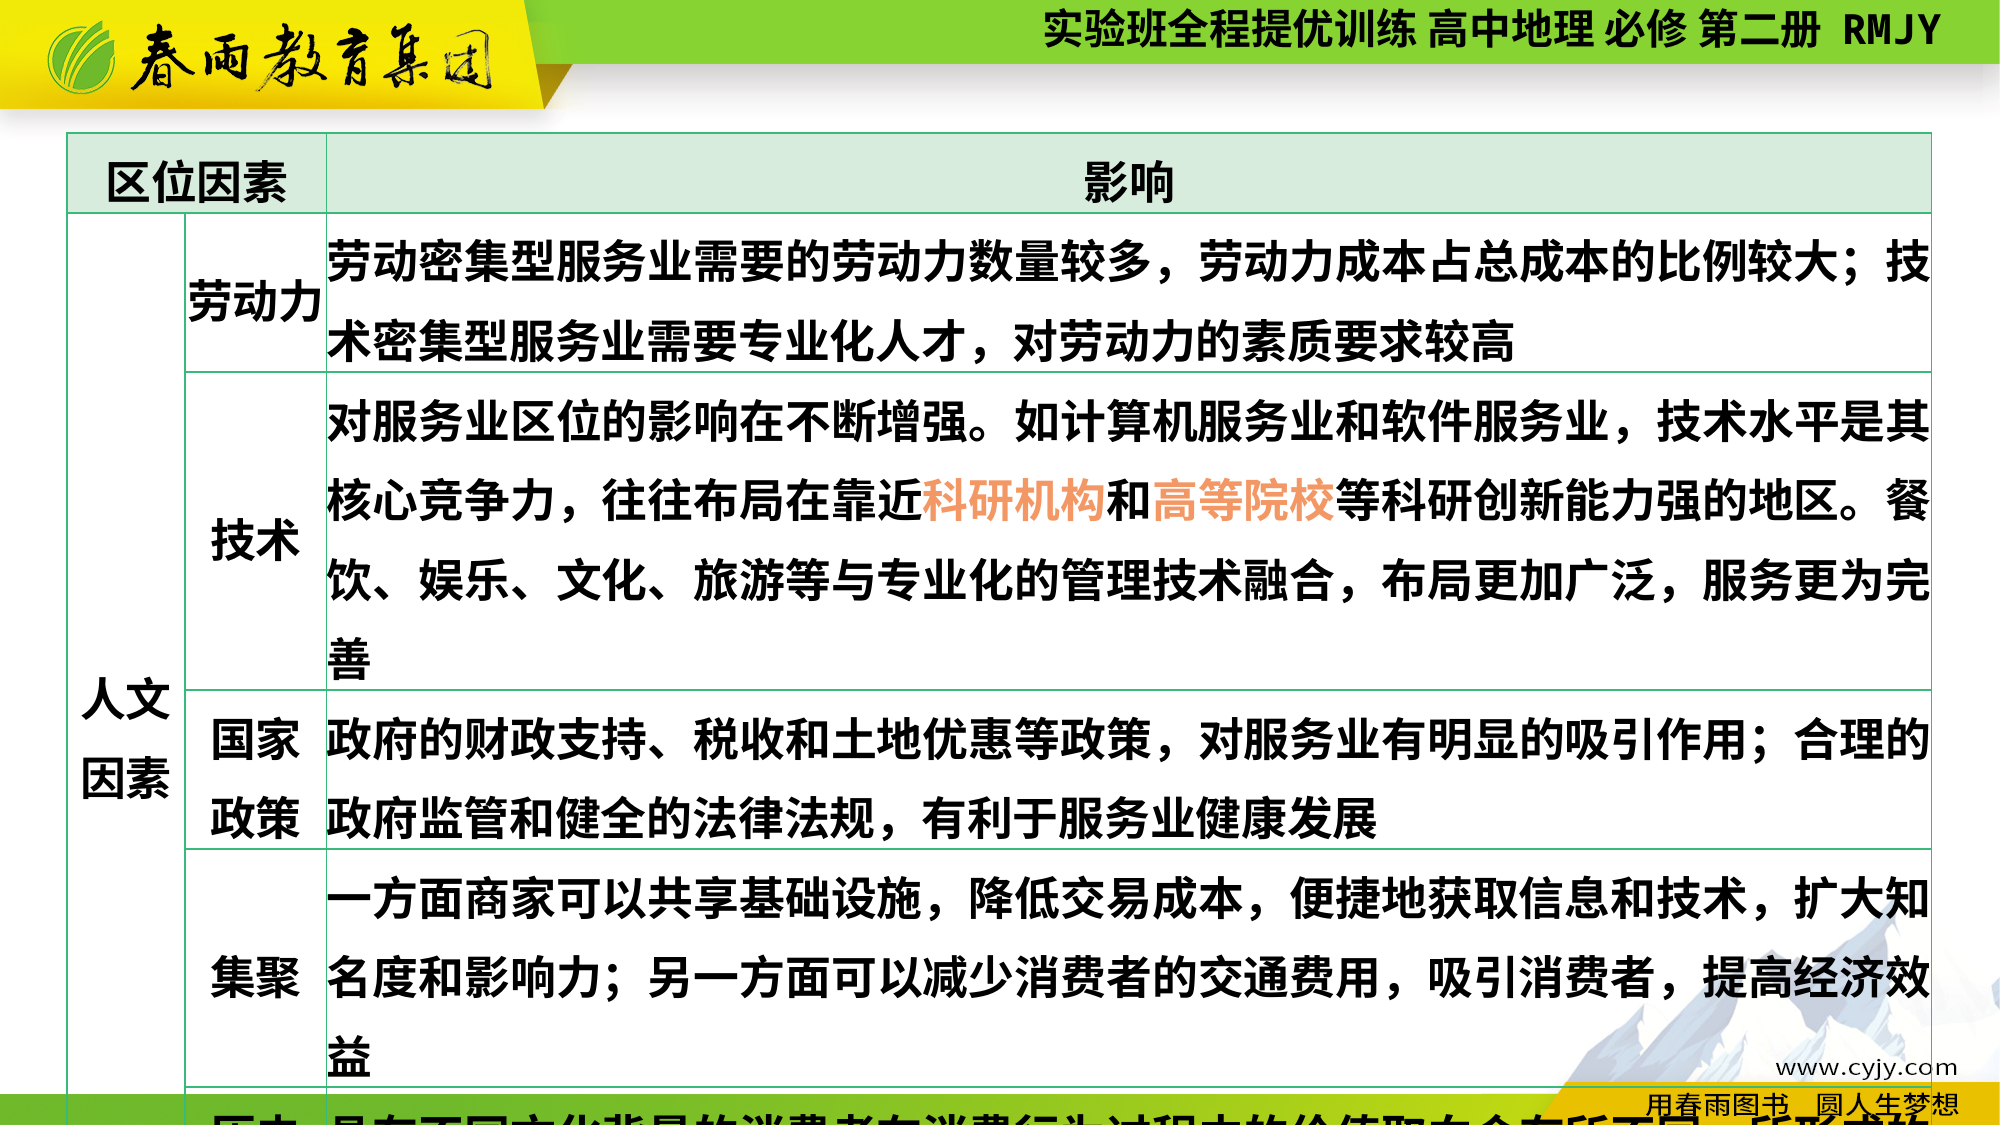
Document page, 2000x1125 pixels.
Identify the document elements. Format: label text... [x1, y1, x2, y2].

table_cell 集聚 [186, 850, 326, 1086]
table_cell 劳动力 [186, 214, 326, 371]
table_cell 劳动密集型服务业需要的劳动力数量较多，劳动力成本占总成本的比例较大；技术密集型服务业需要专业化人才，对劳动力的素质要求较高 [327, 214, 1931, 371]
table_cell 具有不同文化背景的消费者在消费行为过程中的价值取向会有所不同，所形成的购买态度及其购买决策行为也会有所不同 [327, 1088, 1931, 1125]
table_cell 人文因素 [68, 214, 184, 1125]
picture [0, 0, 2000, 1125]
table_cell 一方面商家可以共享基础设施，降低交易成本，便捷地获取信息和技术，扩大知名度和影响力；另一方面可以减少消费者的交通费用，吸引消费者，提高经济效益 [327, 850, 1931, 1086]
table_cell 对服务业区位的影响在不断增强。如计算机服务业和软件服务业，技术水平是其核心竞争力，往往布局在靠近科研机构和高等院校等科研创新能力强的地区。餐饮、娱乐、文化、旅游等与专业化的管理技术融合，布局更加广泛，服务更为完善 [327, 373, 1931, 689]
table_cell 政府的财政支持、税收和土地优惠等政策，对服务业有明显的吸引作用；合理的政府监管和健全的法律法规，有利于服务业健康发展 [327, 691, 1931, 848]
table_cell 国家 政策 [186, 691, 326, 848]
table_header 区位因素 [68, 134, 326, 212]
table_cell 技术 [186, 373, 326, 689]
table_header 影响 [327, 134, 1931, 212]
table_cell 历史 文化 [186, 1088, 326, 1125]
